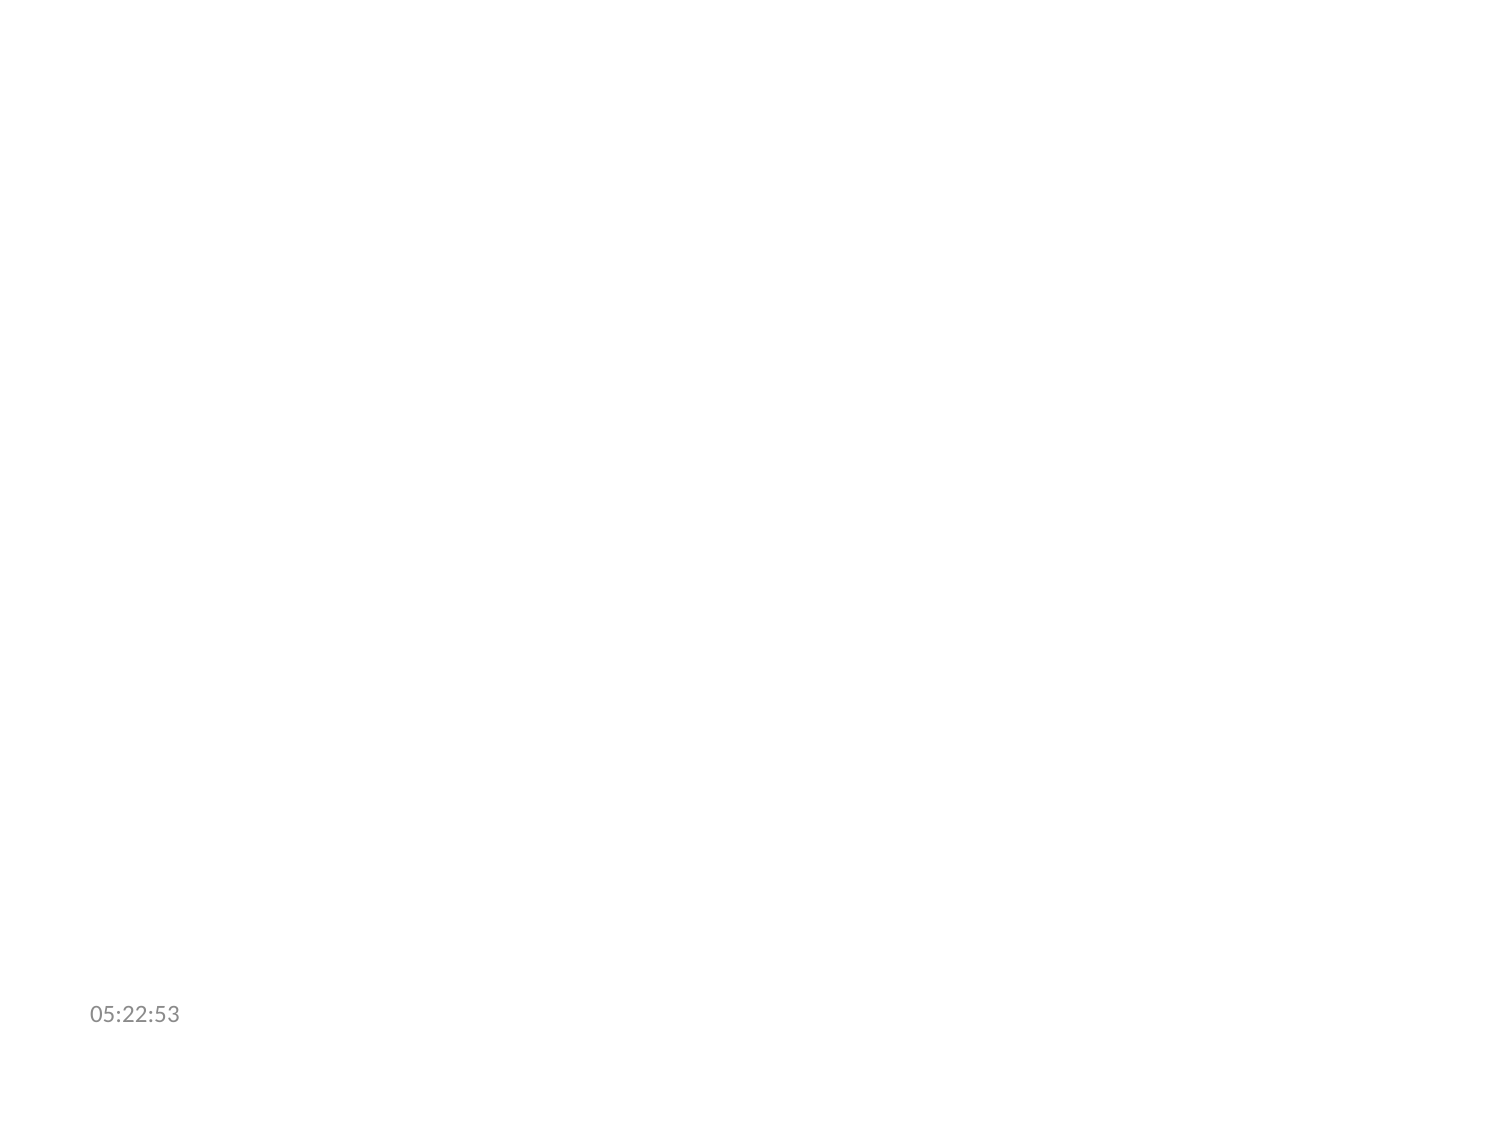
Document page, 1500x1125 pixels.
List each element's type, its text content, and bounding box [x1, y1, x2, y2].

text_box 15:35:09 [75, 982, 425, 1043]
